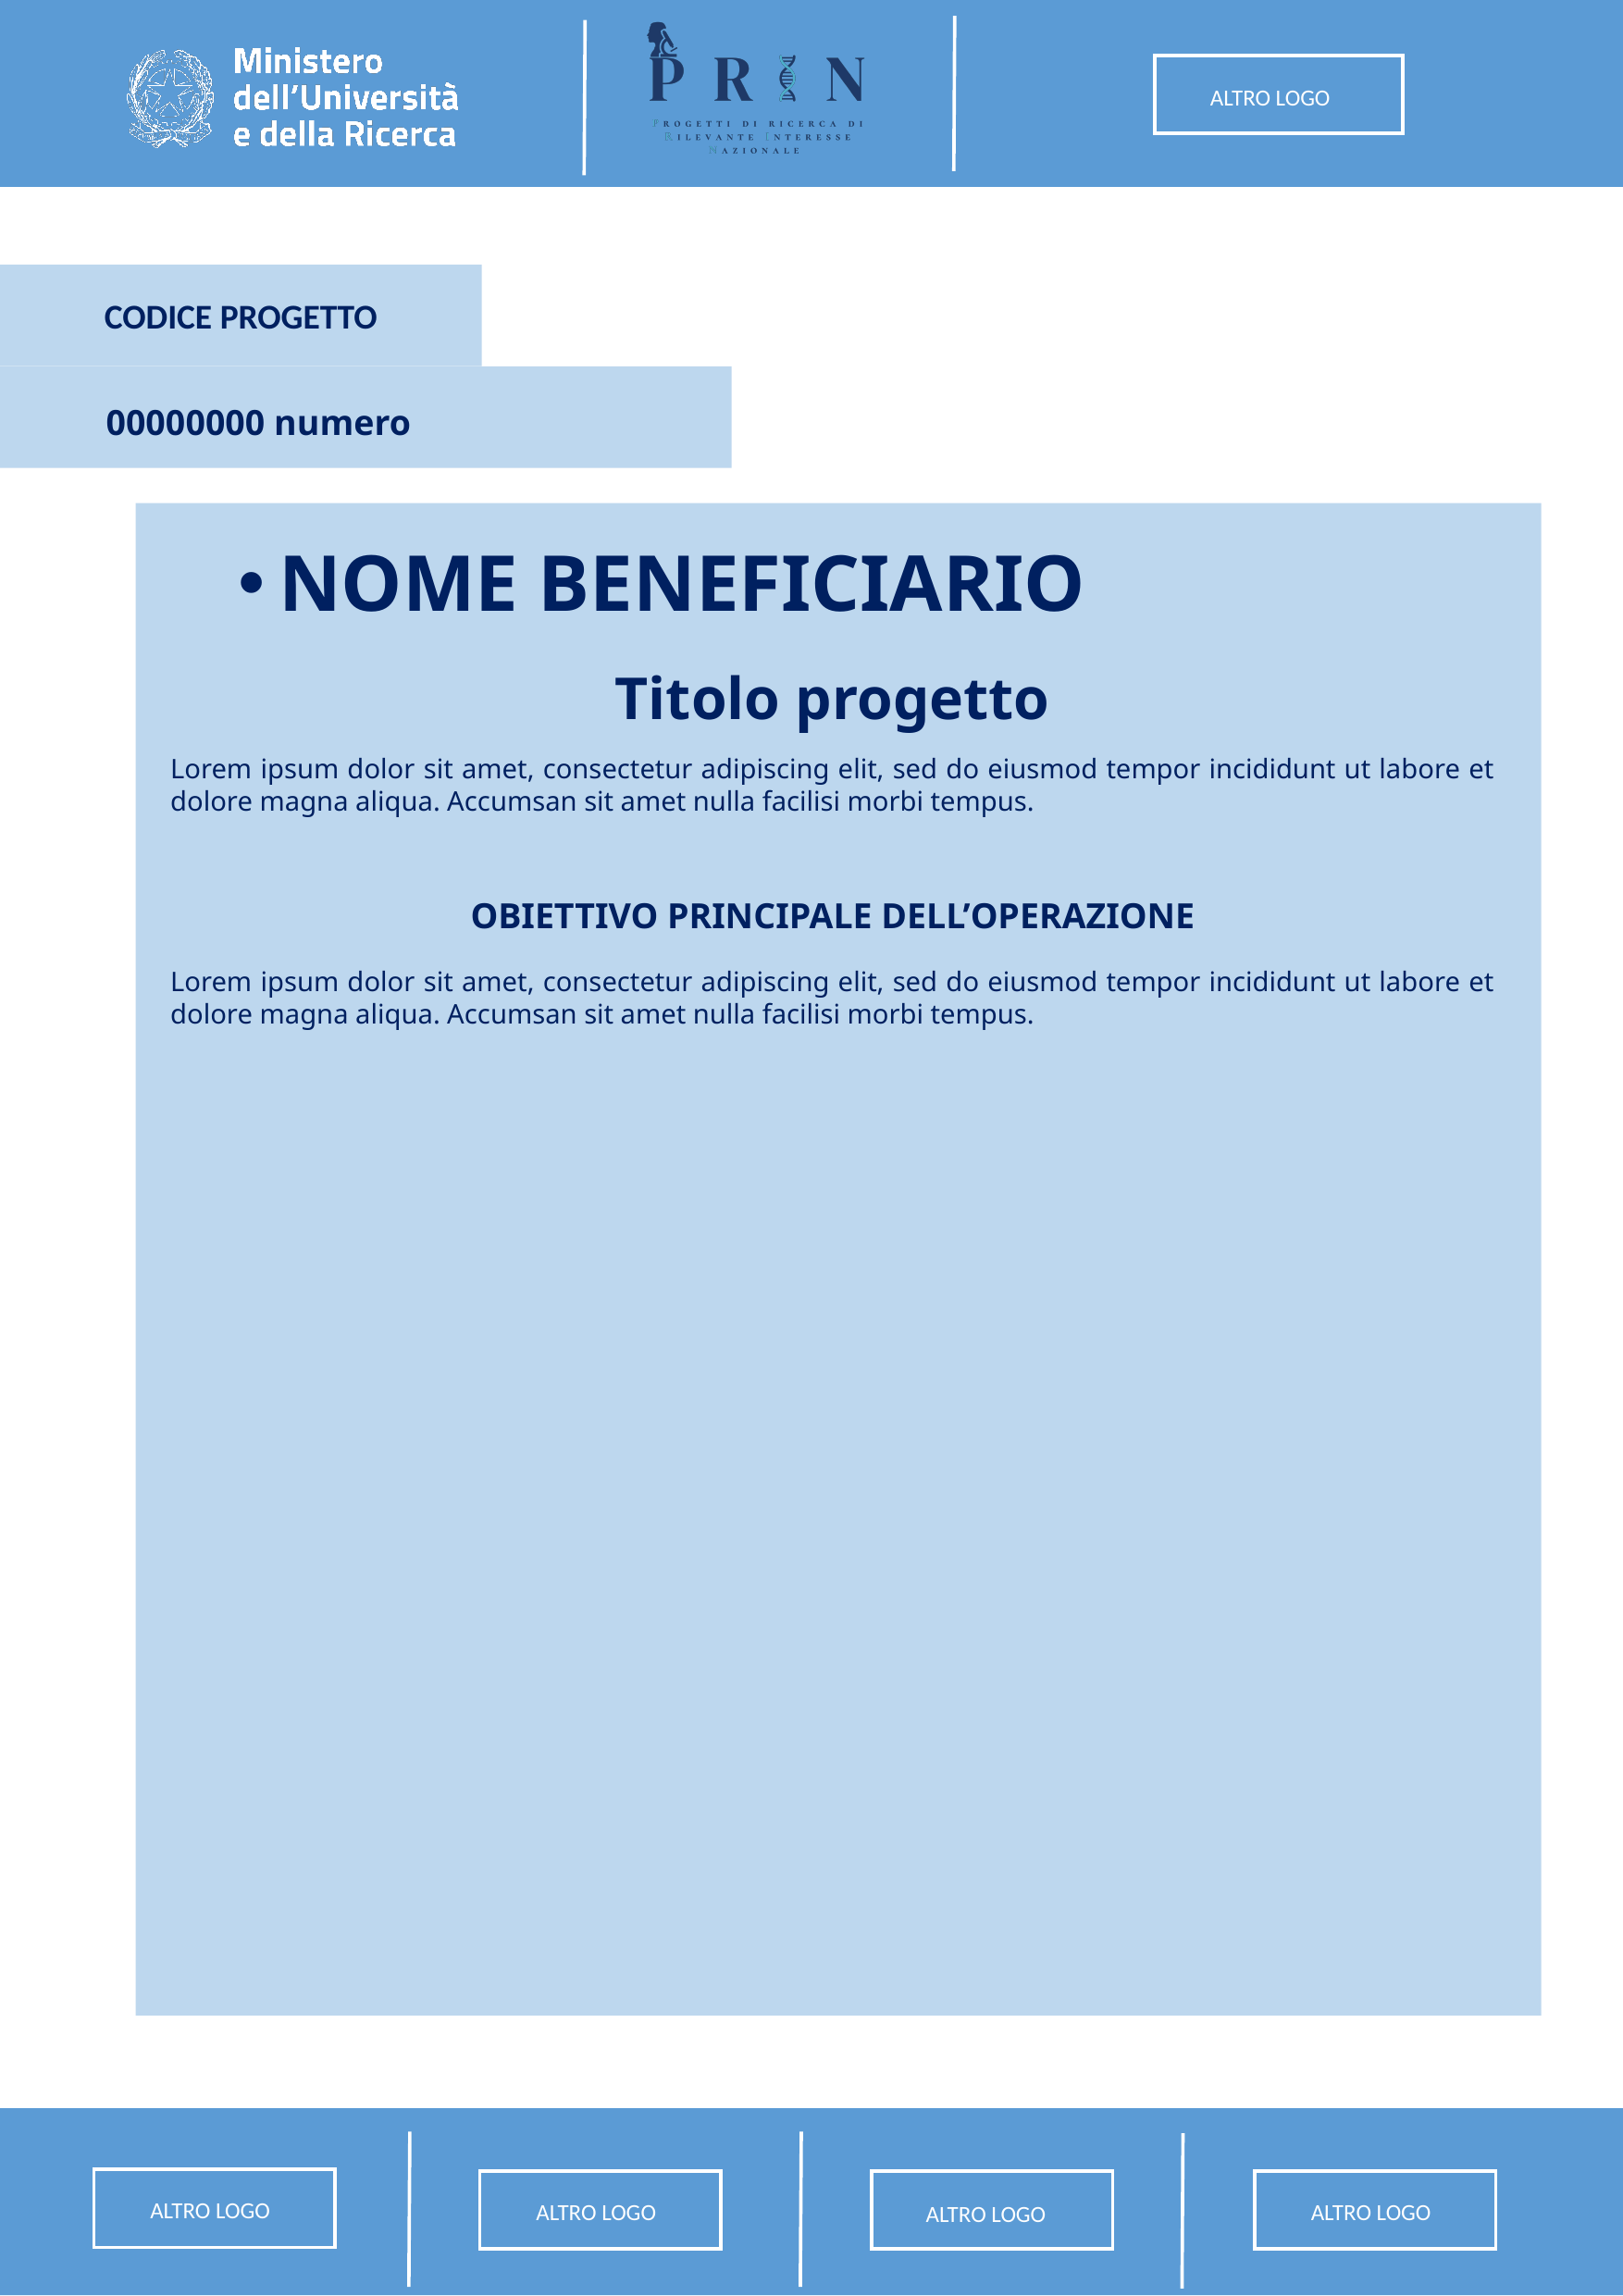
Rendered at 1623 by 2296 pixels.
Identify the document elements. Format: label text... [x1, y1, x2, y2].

text_box [1254, 2170, 1496, 2250]
picture [605, 0, 910, 249]
text_box [910, 0, 1623, 188]
text_box [171, 882, 1494, 948]
text_box ALTRO LOGO [911, 2191, 1090, 2234]
text_box [871, 2170, 1114, 2250]
text_box [479, 2170, 722, 2250]
text_box [1154, 55, 1404, 134]
text_box CODICE PROGETTO [0, 264, 483, 367]
text_box OBIETTIVO PRINCIPALE DELL’OPERAZIONE [427, 887, 1240, 943]
text_box [0, 366, 733, 469]
text_box [134, 503, 1542, 2017]
text_box ALTRO LOGO [1196, 75, 1380, 118]
picture [127, 47, 458, 148]
text_box ALTRO LOGO [1296, 2190, 1475, 2232]
text_box 00000000 numero [92, 373, 1472, 476]
text_box Lorem ipsum dolor sit amet, consectetur adipiscing elit, sed do eiusmod tempor incididunt ut labore et dolore magna aliqua. Accumsan sit amet nulla facilisi morbi tempus. [156, 958, 1509, 1036]
text_box Titolo progetto [427, 655, 1240, 738]
text_box [93, 2168, 336, 2248]
text_box [0, 0, 605, 188]
text_box ALTRO LOGO [136, 2188, 314, 2230]
text_box ALTRO LOGO [522, 2190, 700, 2232]
text_box Lorem ipsum dolor sit amet, consectetur adipiscing elit, sed do eiusmod tempor incididunt ut labore et dolore magna aliqua. Accumsan sit amet nulla facilisi morbi tempus. [156, 745, 1509, 824]
text_box [0, 2107, 1623, 2296]
text_box NOME BENEFICIARIO [224, 538, 1442, 640]
